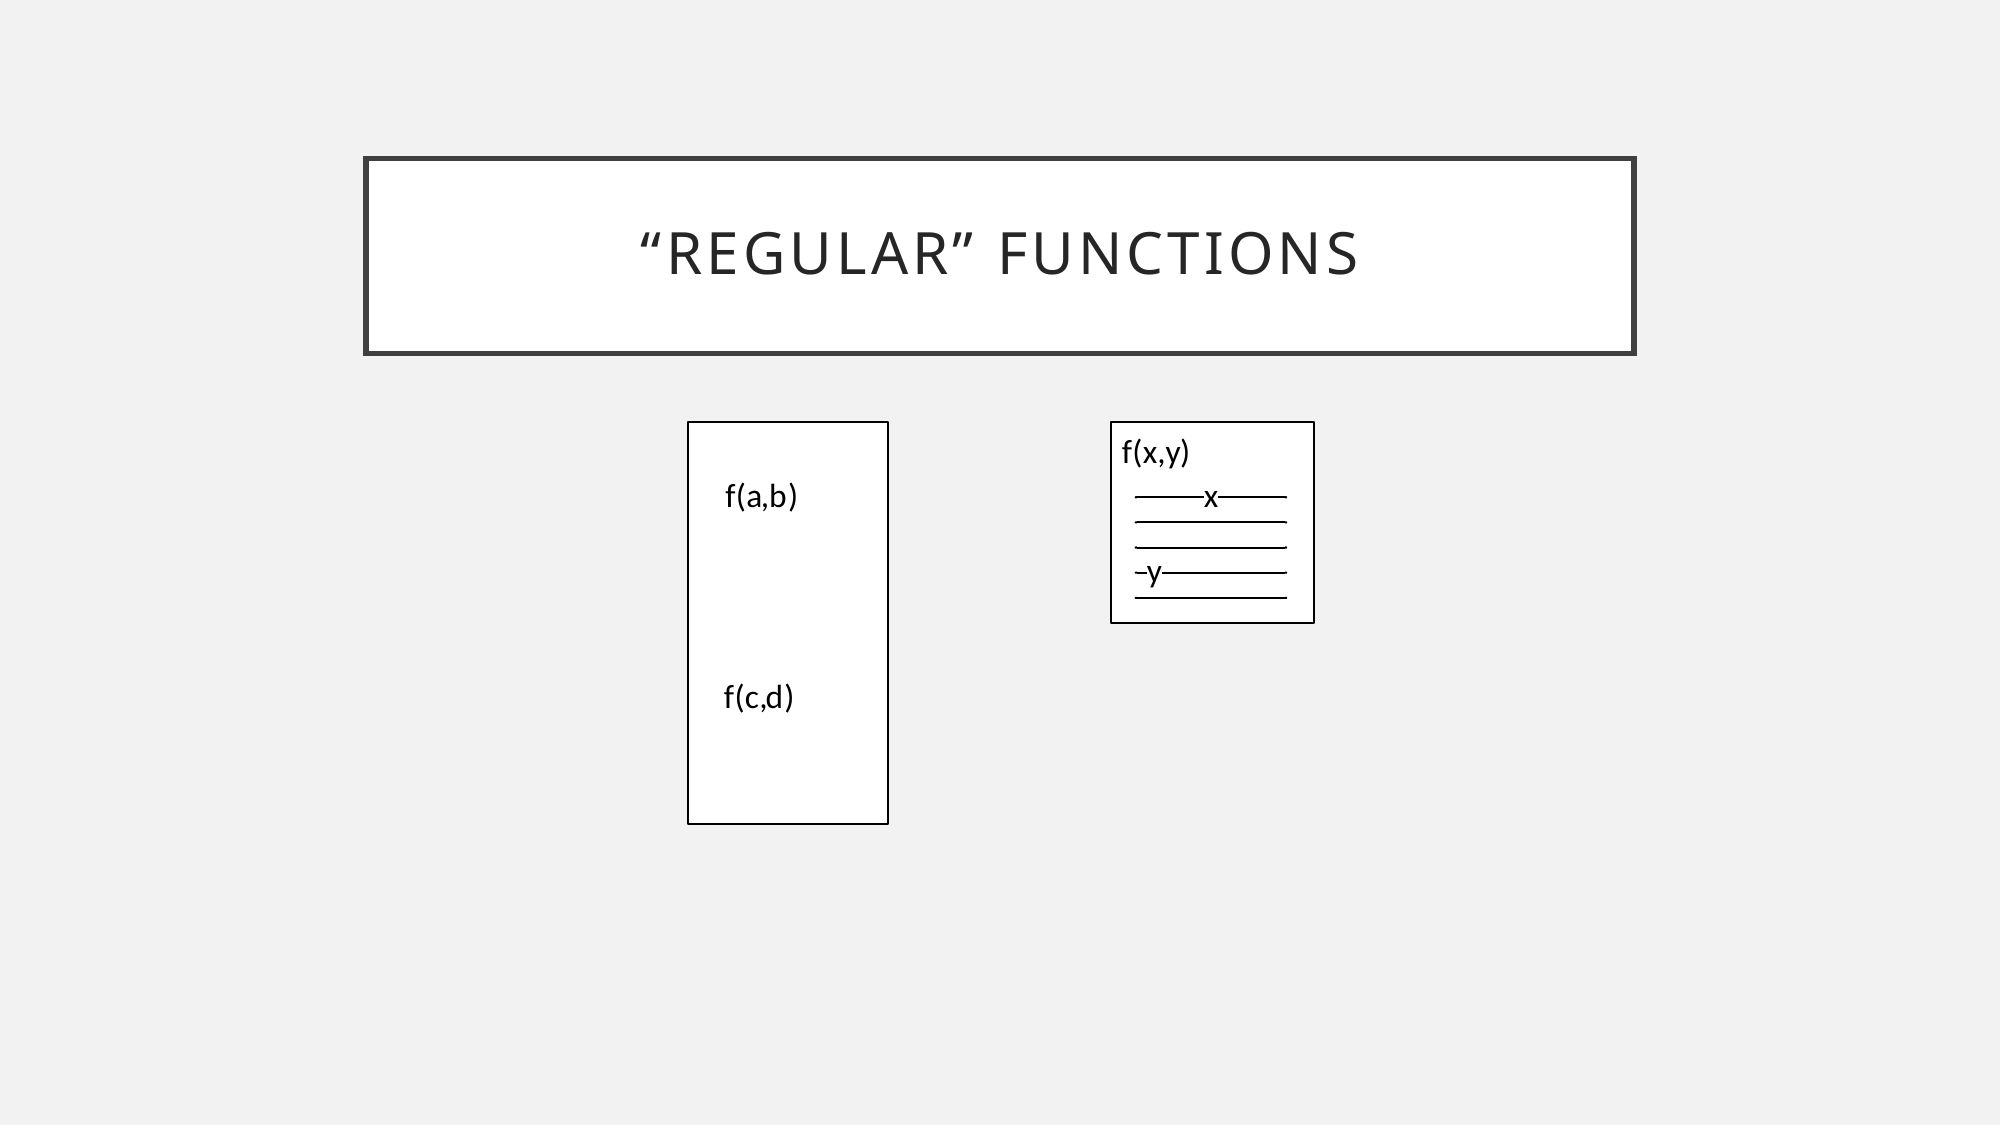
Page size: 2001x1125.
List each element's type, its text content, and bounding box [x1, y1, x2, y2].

picture [683, 417, 1317, 826]
title “Regular” Functions [363, 156, 1637, 356]
